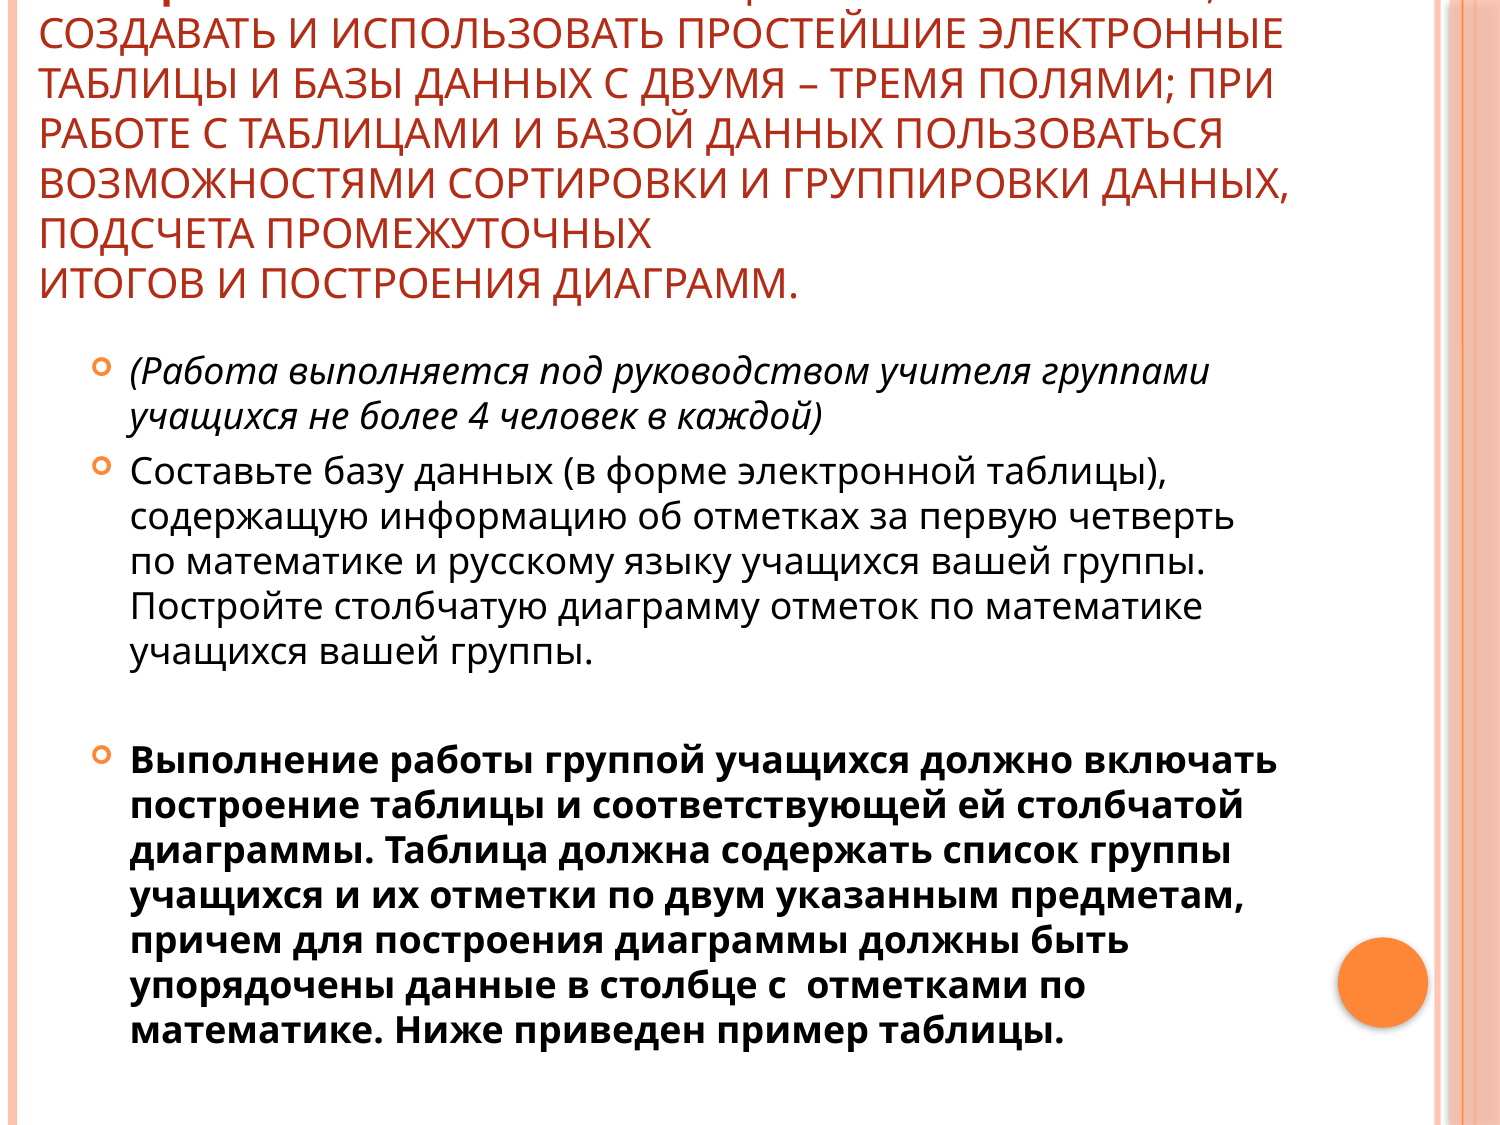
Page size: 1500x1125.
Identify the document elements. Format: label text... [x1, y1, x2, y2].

title Учащиеся научатся: с помощью ИКТ-технологий, создавать и использовать простейшие электронные таблицы и базы данных с двумя – тремя полями; при работе с таблицами и базой данных пользоваться возможностями сортировки и группировки данных, подсчета промежуточных итогов и построения диаграмм. [23, 0, 1407, 315]
list (Работа выполняется под руководством учителя группами учащихся не более 4 человек в каждой) Составьте базу данных (в форме электронной таблицы), содержащую информацию об отметках за первую четверть по математике и русскому языку учащихся вашей группы. Постройте столбчатую диаграмму отметок по математике учащихся вашей группы. Выполнение работы группой учащихся должно включать построение таблицы и соответствующей ей столбчатой диаграммы. Таблица должна содержать список группы учащихся и их отметки по двум указанным предметам, причем для построения диаграммы должны быть упорядочены данные в столбце с отметками по математике. Ниже приведен пример таблицы. [74, 339, 1301, 1063]
